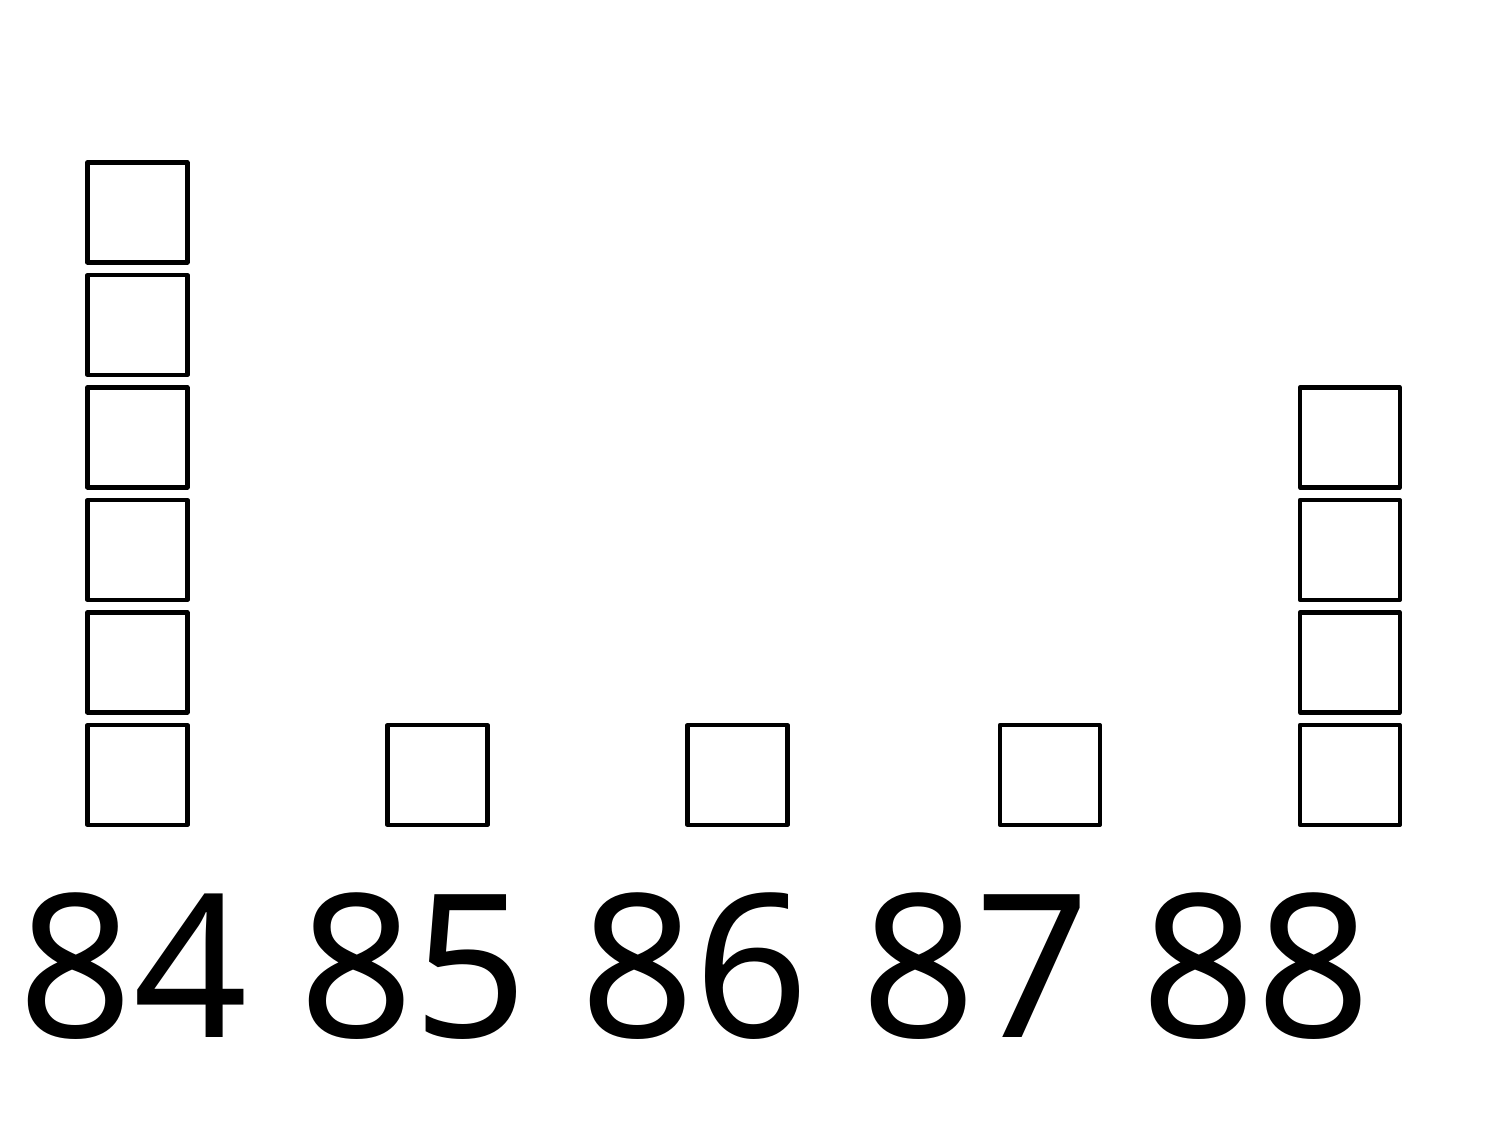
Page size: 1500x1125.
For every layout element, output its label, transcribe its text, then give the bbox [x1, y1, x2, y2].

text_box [1299, 387, 1401, 826]
text_box [385, 723, 490, 827]
text_box 84 85 86 87 88 [0, 829, 1500, 1085]
text_box [998, 723, 1102, 827]
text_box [87, 162, 188, 826]
text_box [685, 723, 790, 827]
